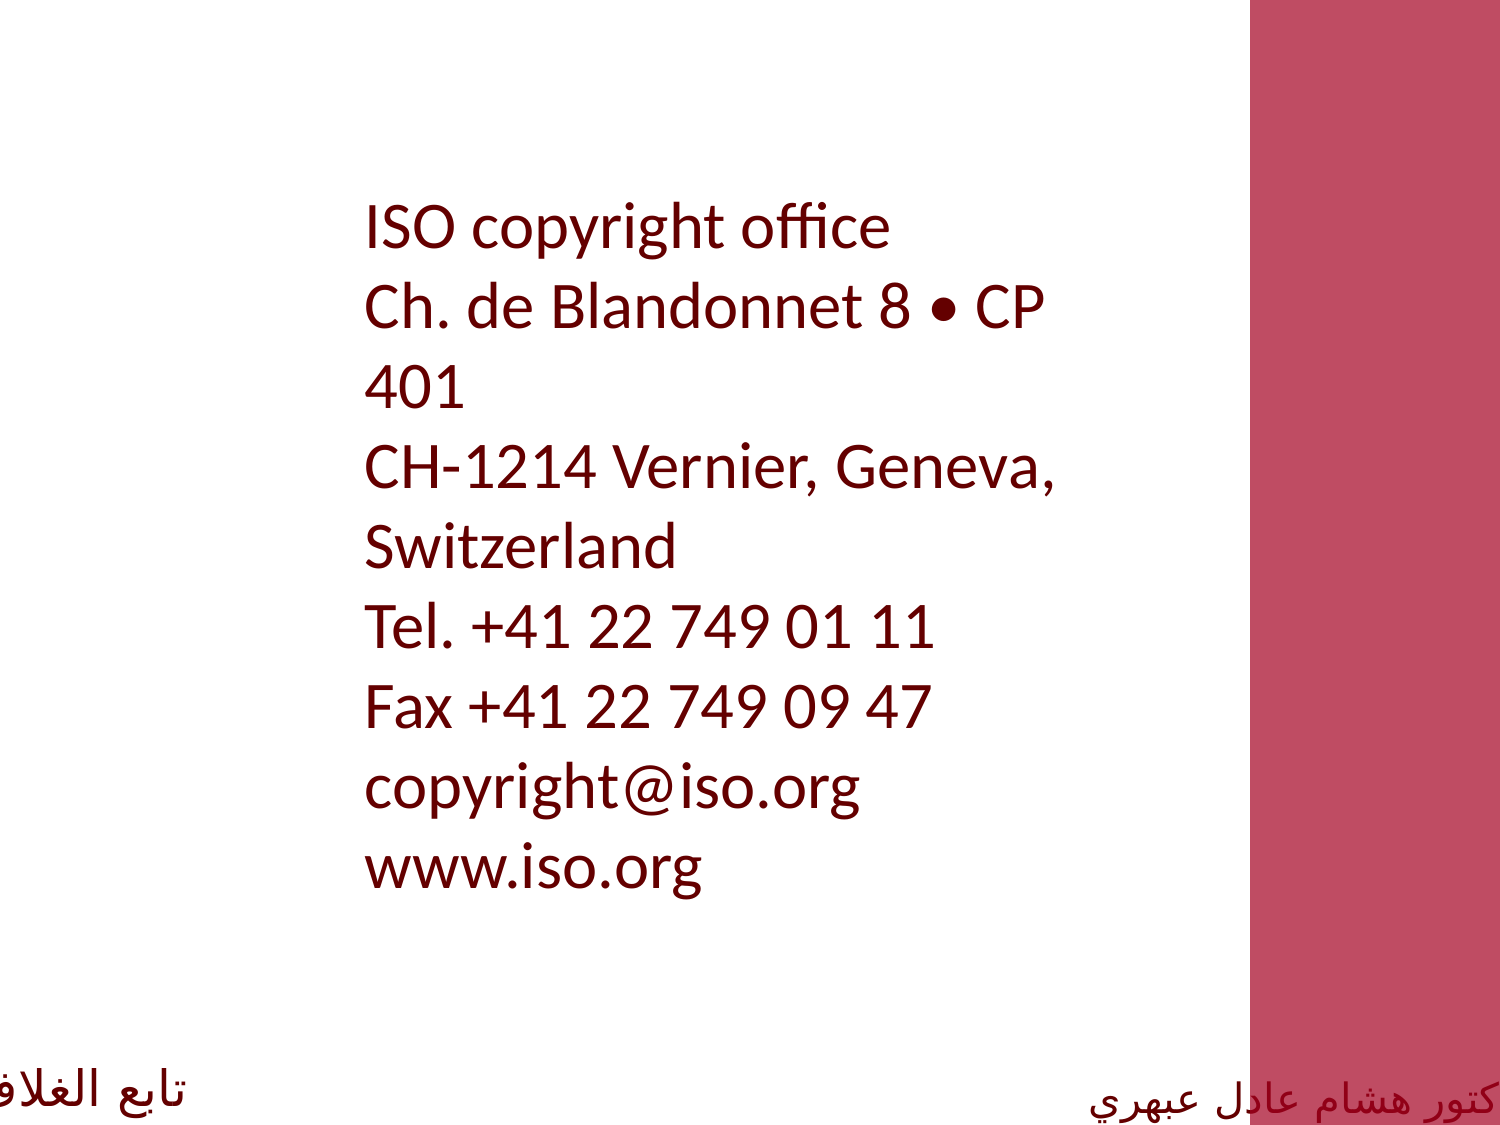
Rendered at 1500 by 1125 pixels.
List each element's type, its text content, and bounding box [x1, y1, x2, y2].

text_box [1248, 0, 1500, 1125]
text_box تابع الغلاف [0, 1049, 219, 1124]
text_box الدكتور هشام عادل عبهري [1073, 1064, 1248, 1125]
text_box ISO copyright office Ch. de Blandonnet 8 • CP 401 CH-1214 Vernier, Geneva, Switzerland Tel. +41 22 749 01 11 Fax +41 22 749 09 47 copyright@iso.org www.iso.org [349, 174, 1100, 910]
